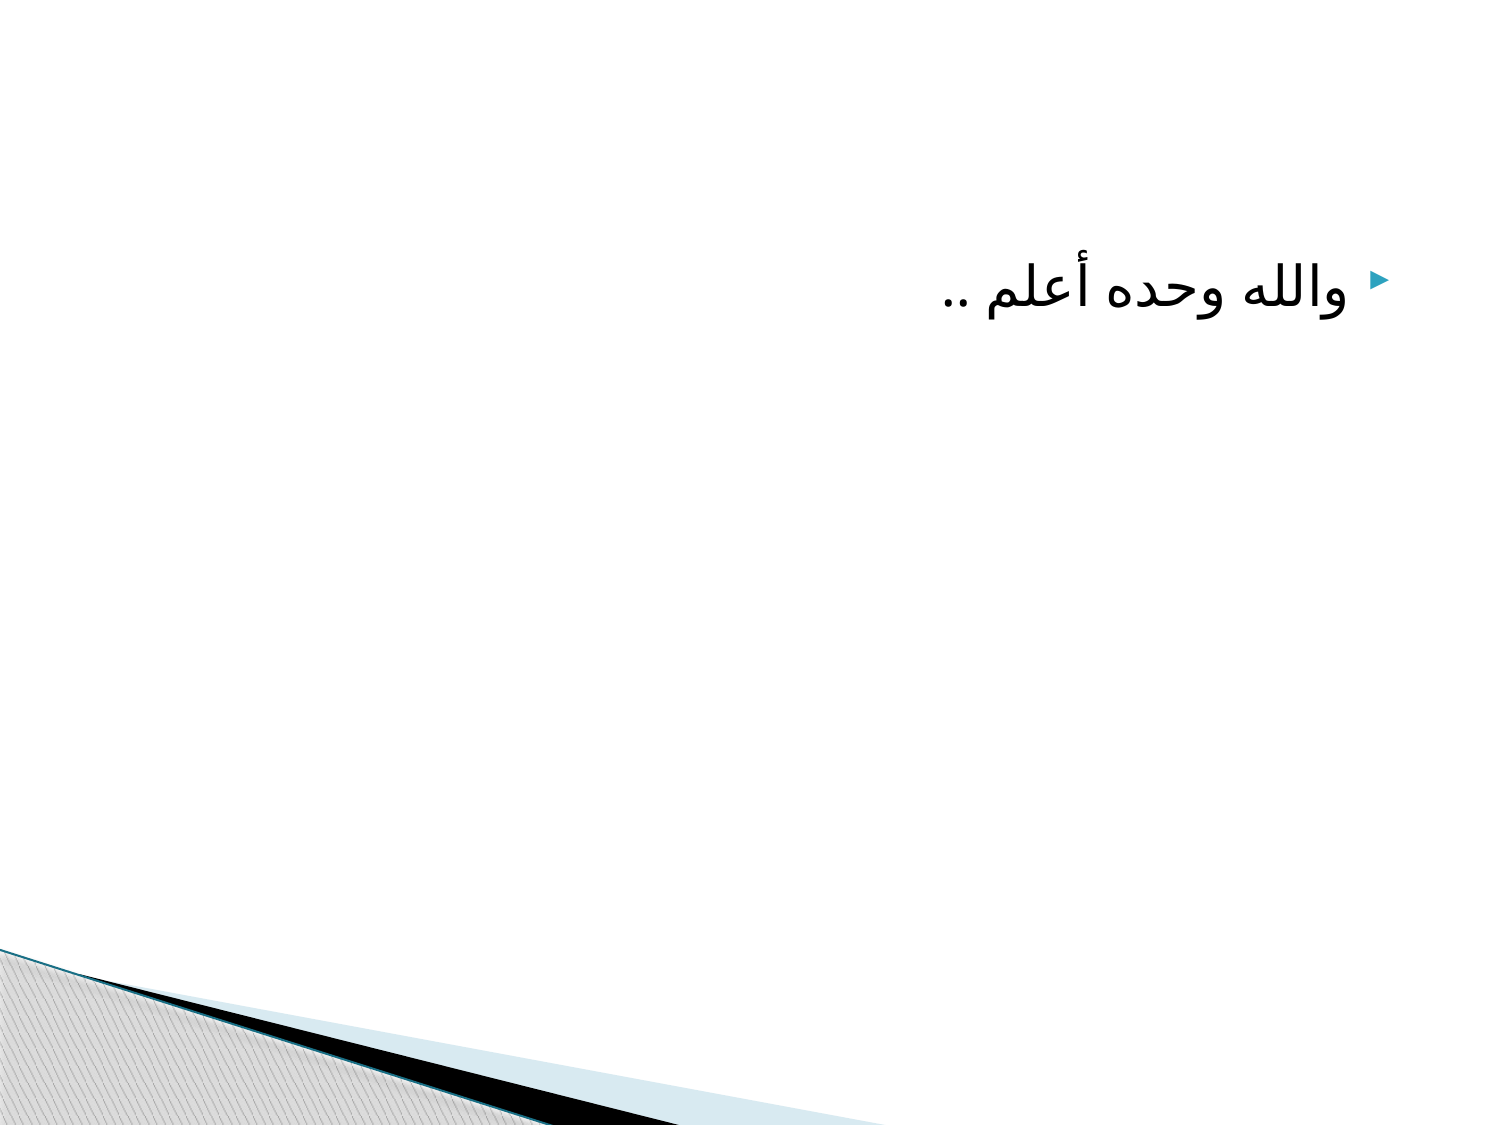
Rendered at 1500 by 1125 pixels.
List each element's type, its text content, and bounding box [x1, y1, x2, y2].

list والله وحده أعلم .. [75, 243, 1425, 986]
